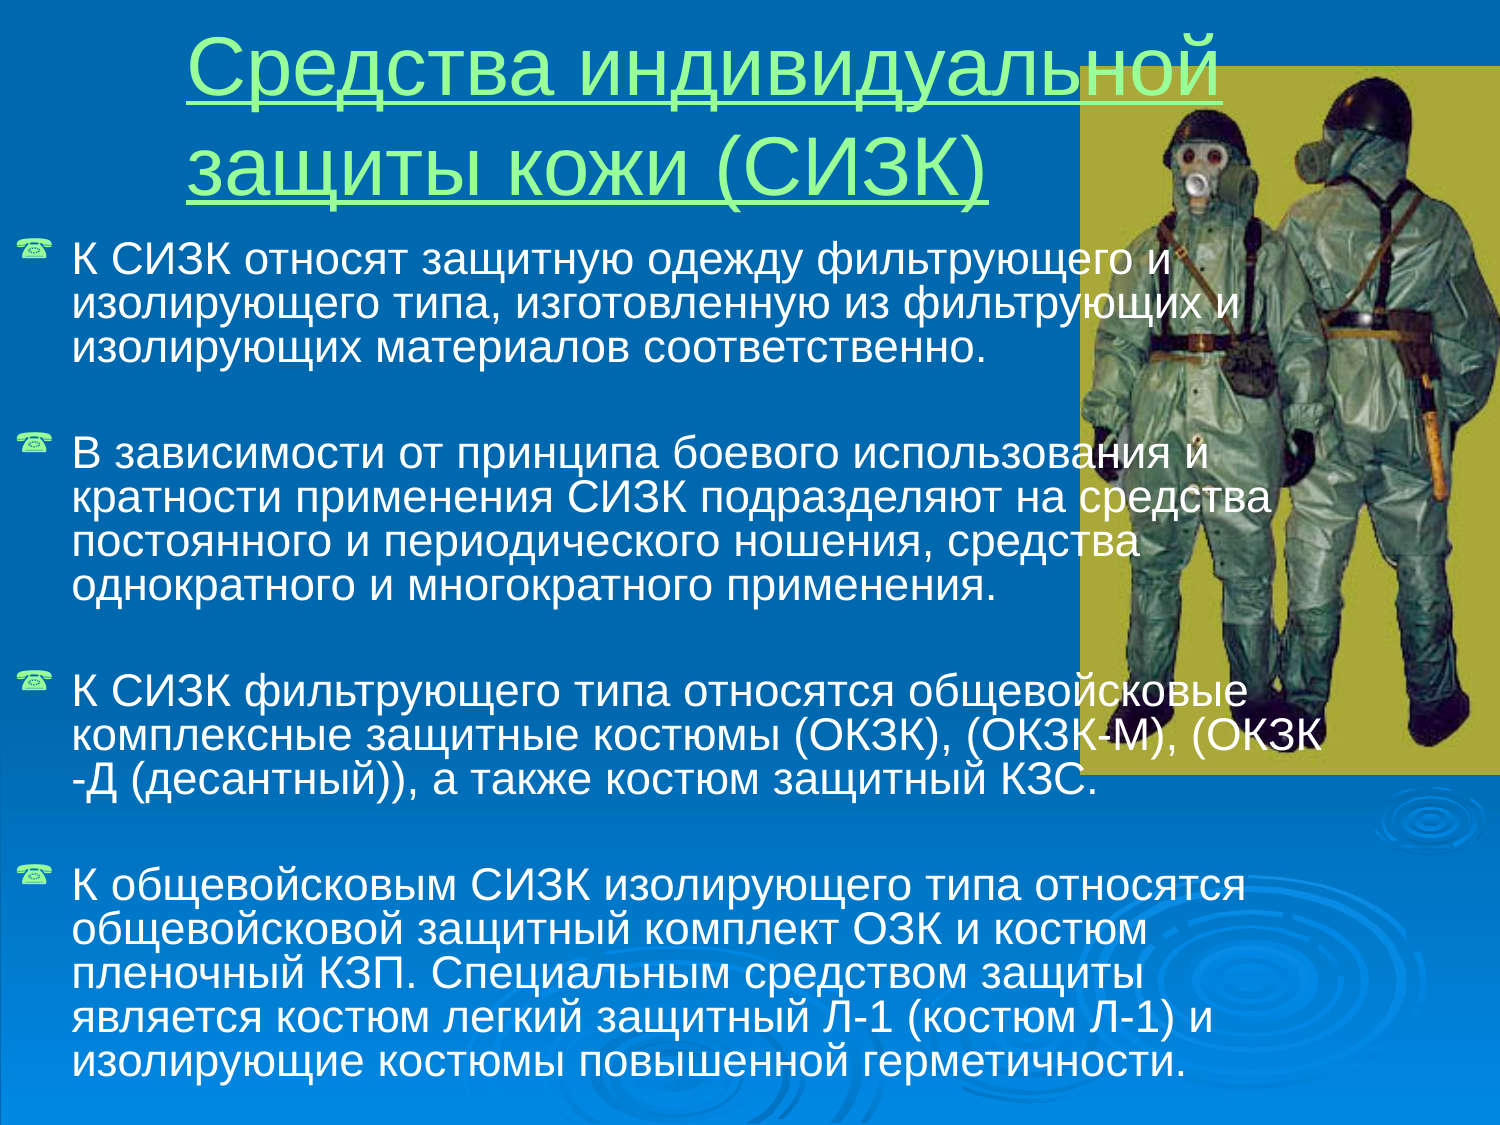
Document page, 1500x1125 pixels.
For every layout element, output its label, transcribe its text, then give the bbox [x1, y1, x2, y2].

list К СИЗК относят защитную одежду фильтрующего и изолирующего типа, изготовленную из фильтрующих и изолирующих материалов соответственно. В зависимости от принципа боевого использования и кратности применения СИЗК подразделяют на средства постоянного и периодического ношения, средства однократного и многократного применения. К СИЗК фильтрующего типа относятся общевойсковые комплексные защитные костюмы (ОКЗК), (ОКЗК-М), (ОКЗК -Д (десантный)), а также костюм защитный КЗС. К общевойсковым СИЗК изолирующего типа относятся общевойсковой защитный комплект ОЗК и костюм пленочный КЗП. Специальным средством защиты является костюм легкий защитный Л-1 (костюм Л-1) и изолирующие костюмы повышенной герметичности. [0, 231, 1351, 907]
title Средства индивидуальной защиты кожи (СИЗК) [29, 0, 1380, 226]
picture [1080, 66, 1500, 776]
